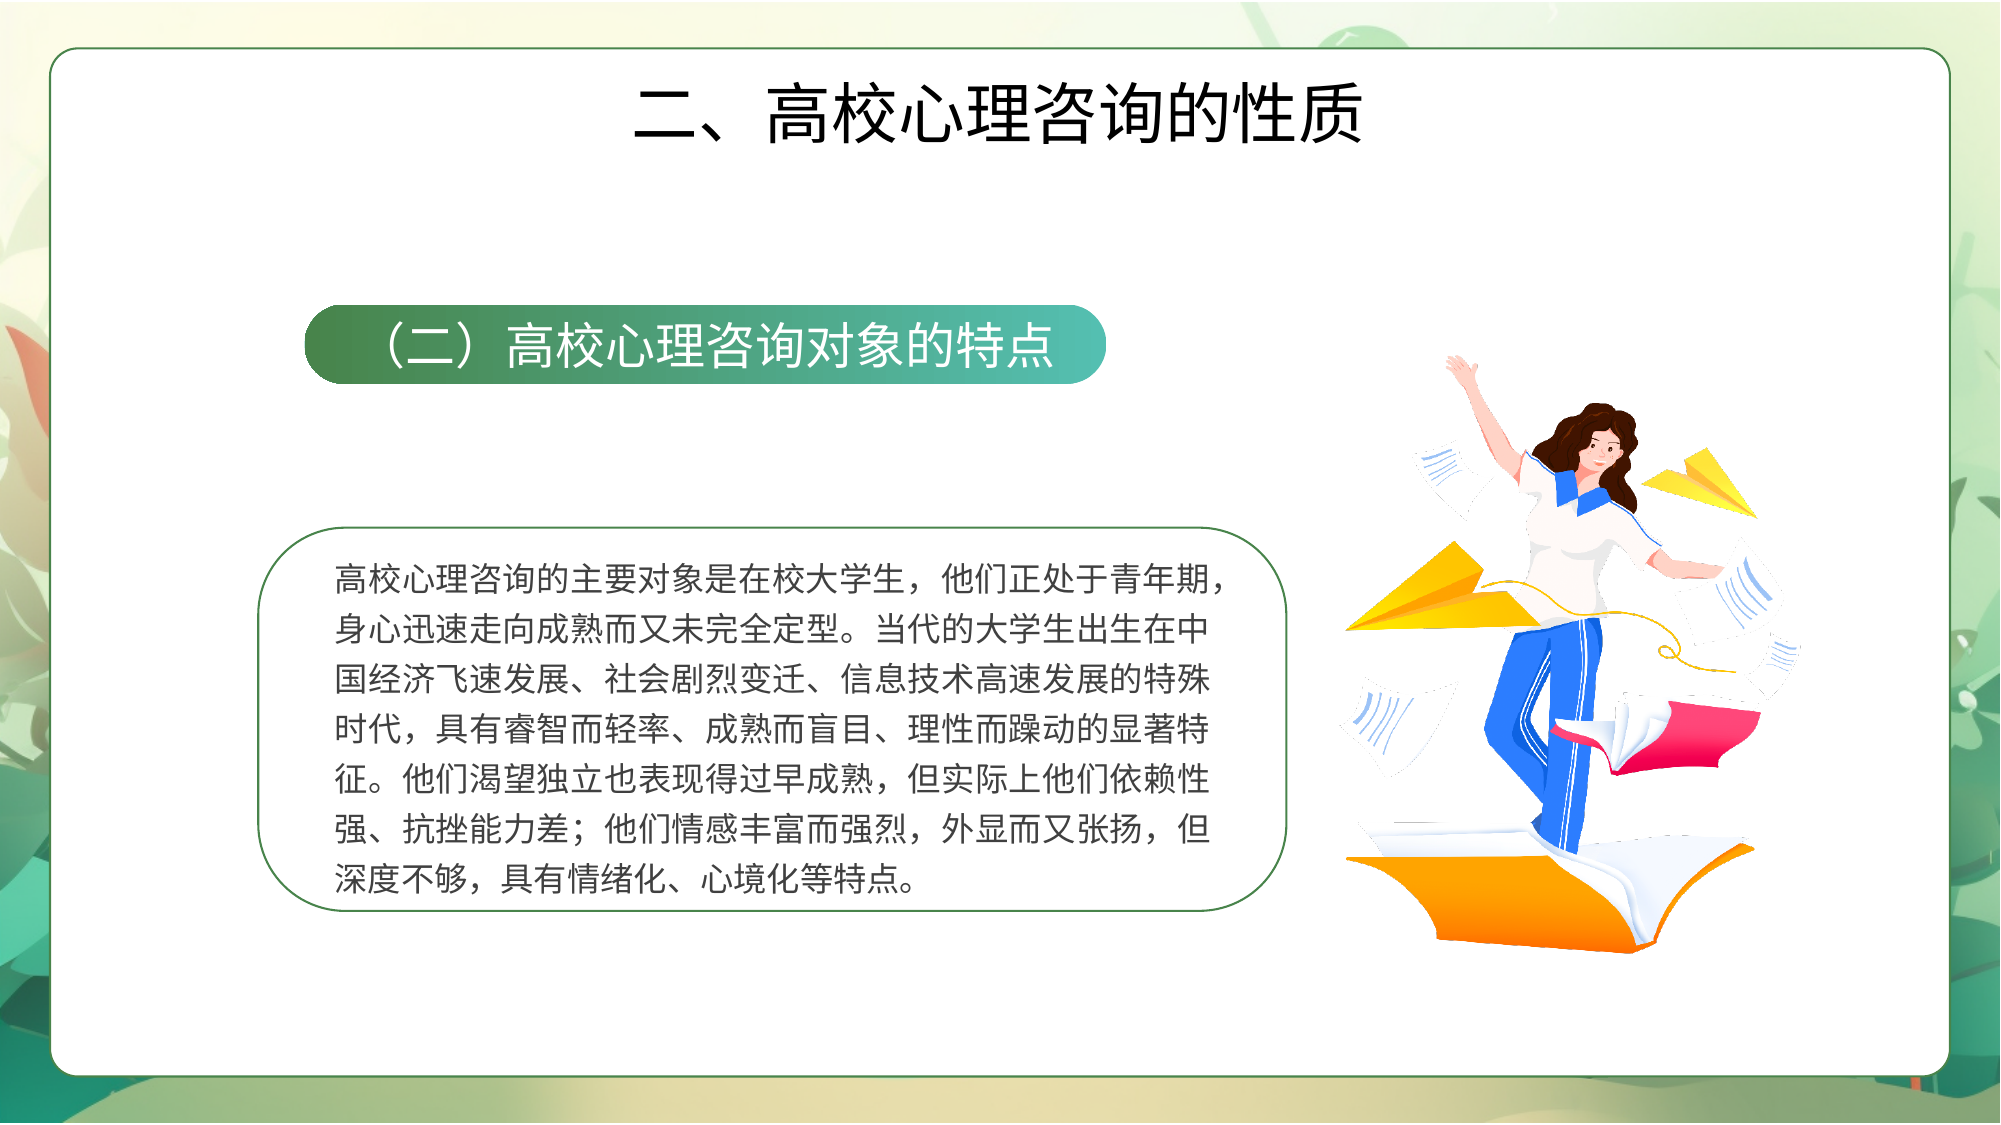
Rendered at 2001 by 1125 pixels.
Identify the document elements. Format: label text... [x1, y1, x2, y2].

text_box （二）高校心理咨询对象的特点 [303, 303, 1108, 385]
text_box 二、高校心理咨询的性质 [437, 64, 1561, 160]
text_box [258, 527, 1216, 911]
picture [0, 2, 2000, 1123]
